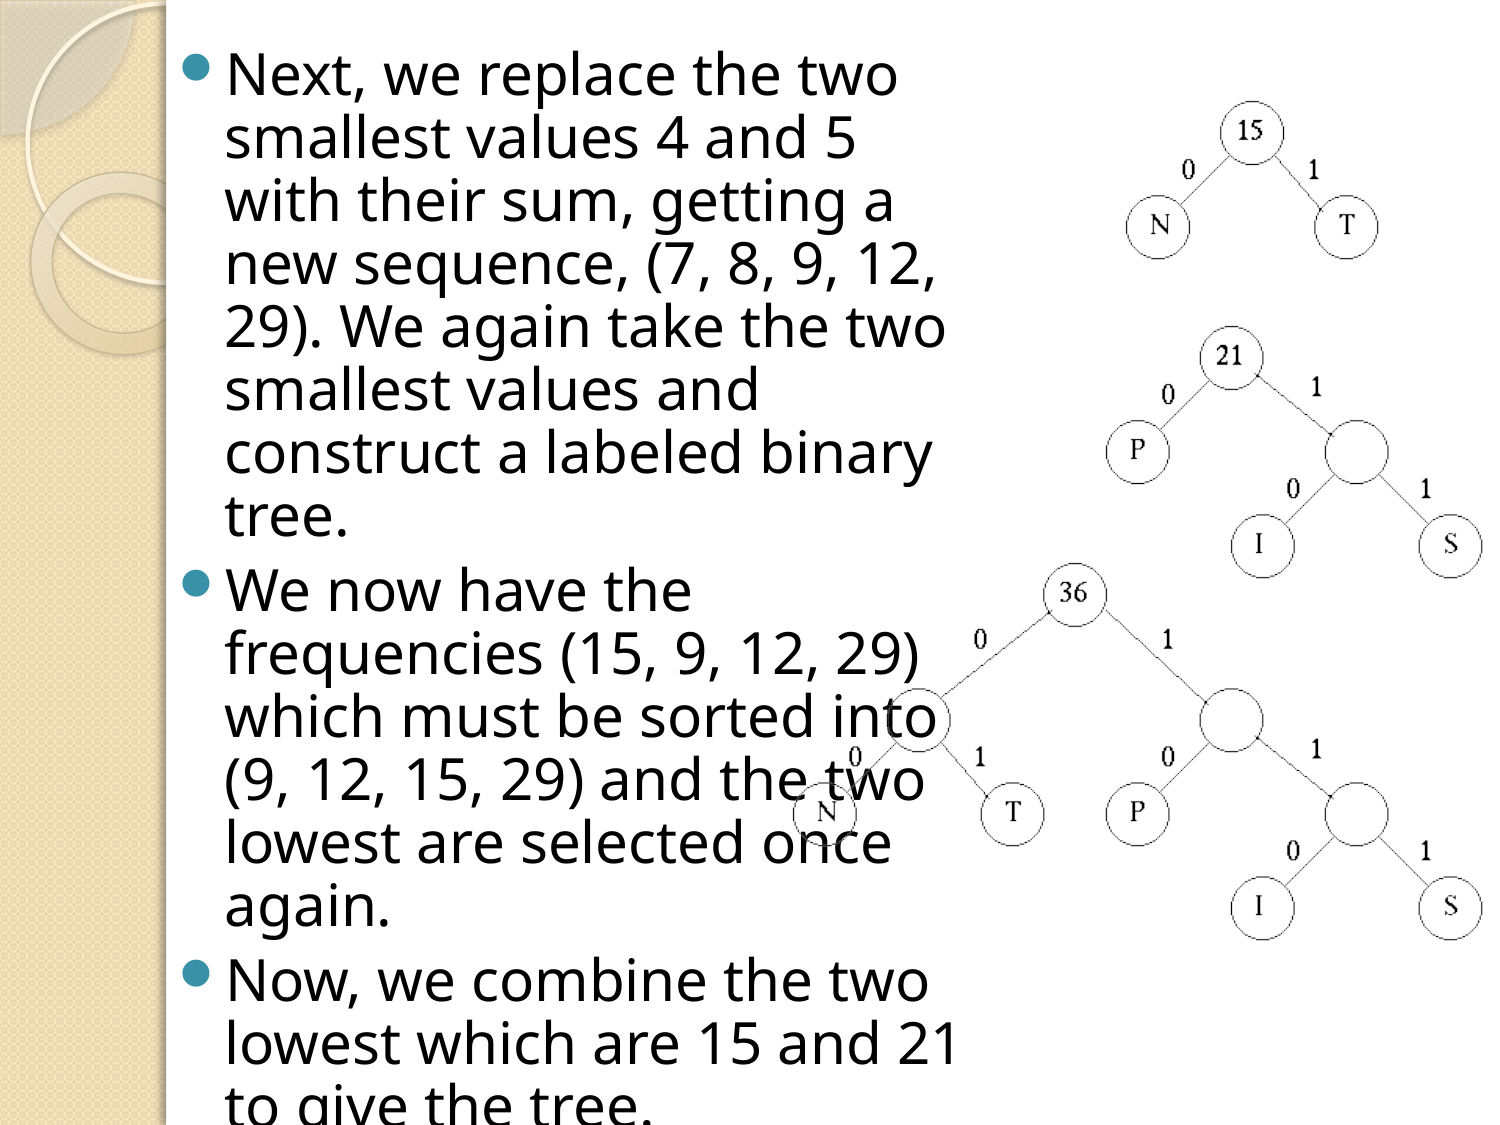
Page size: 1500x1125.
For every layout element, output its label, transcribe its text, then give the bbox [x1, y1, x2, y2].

picture [779, 312, 1500, 958]
list Next, we replace the two smallest values 4 and 5 with their sum, getting a new sequence, (7, 8, 9, 12, 29). We again take the two smallest values and construct a labeled binary tree. We now have the frequencies (15, 9, 12, 29) which must be sorted into (9, 12, 15, 29) and the two lowest are selected once again. Now, we combine the two lowest which are 15 and 21 to give the tree. [149, 37, 988, 1101]
picture [1112, 87, 1396, 277]
